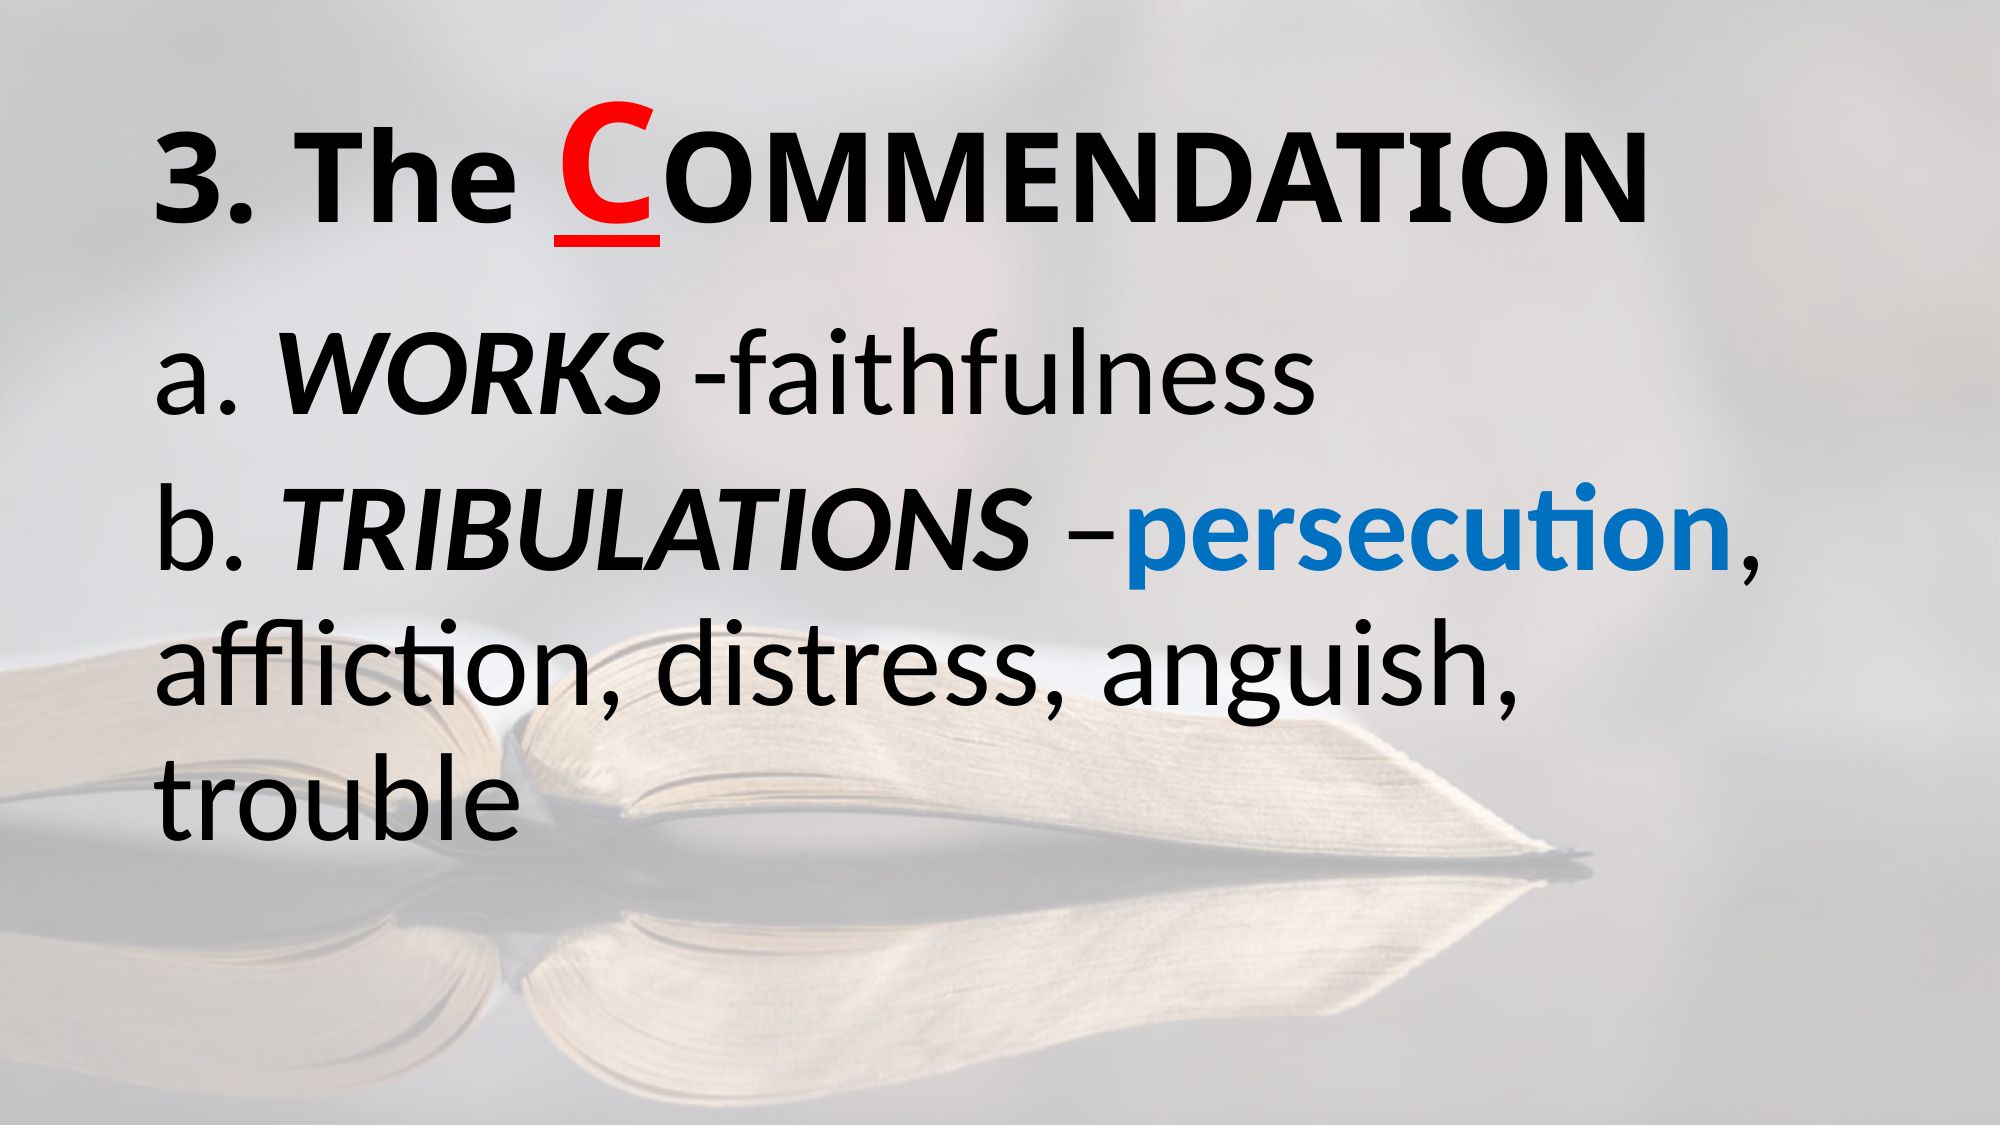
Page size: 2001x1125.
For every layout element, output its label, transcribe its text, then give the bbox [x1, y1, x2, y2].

title 3. The COMMENDATION [137, 59, 1863, 278]
list a. WORKS -faithfulness b. TRIBULATIONS –persecution, affliction, distress, anguish, trouble [137, 299, 1863, 1014]
